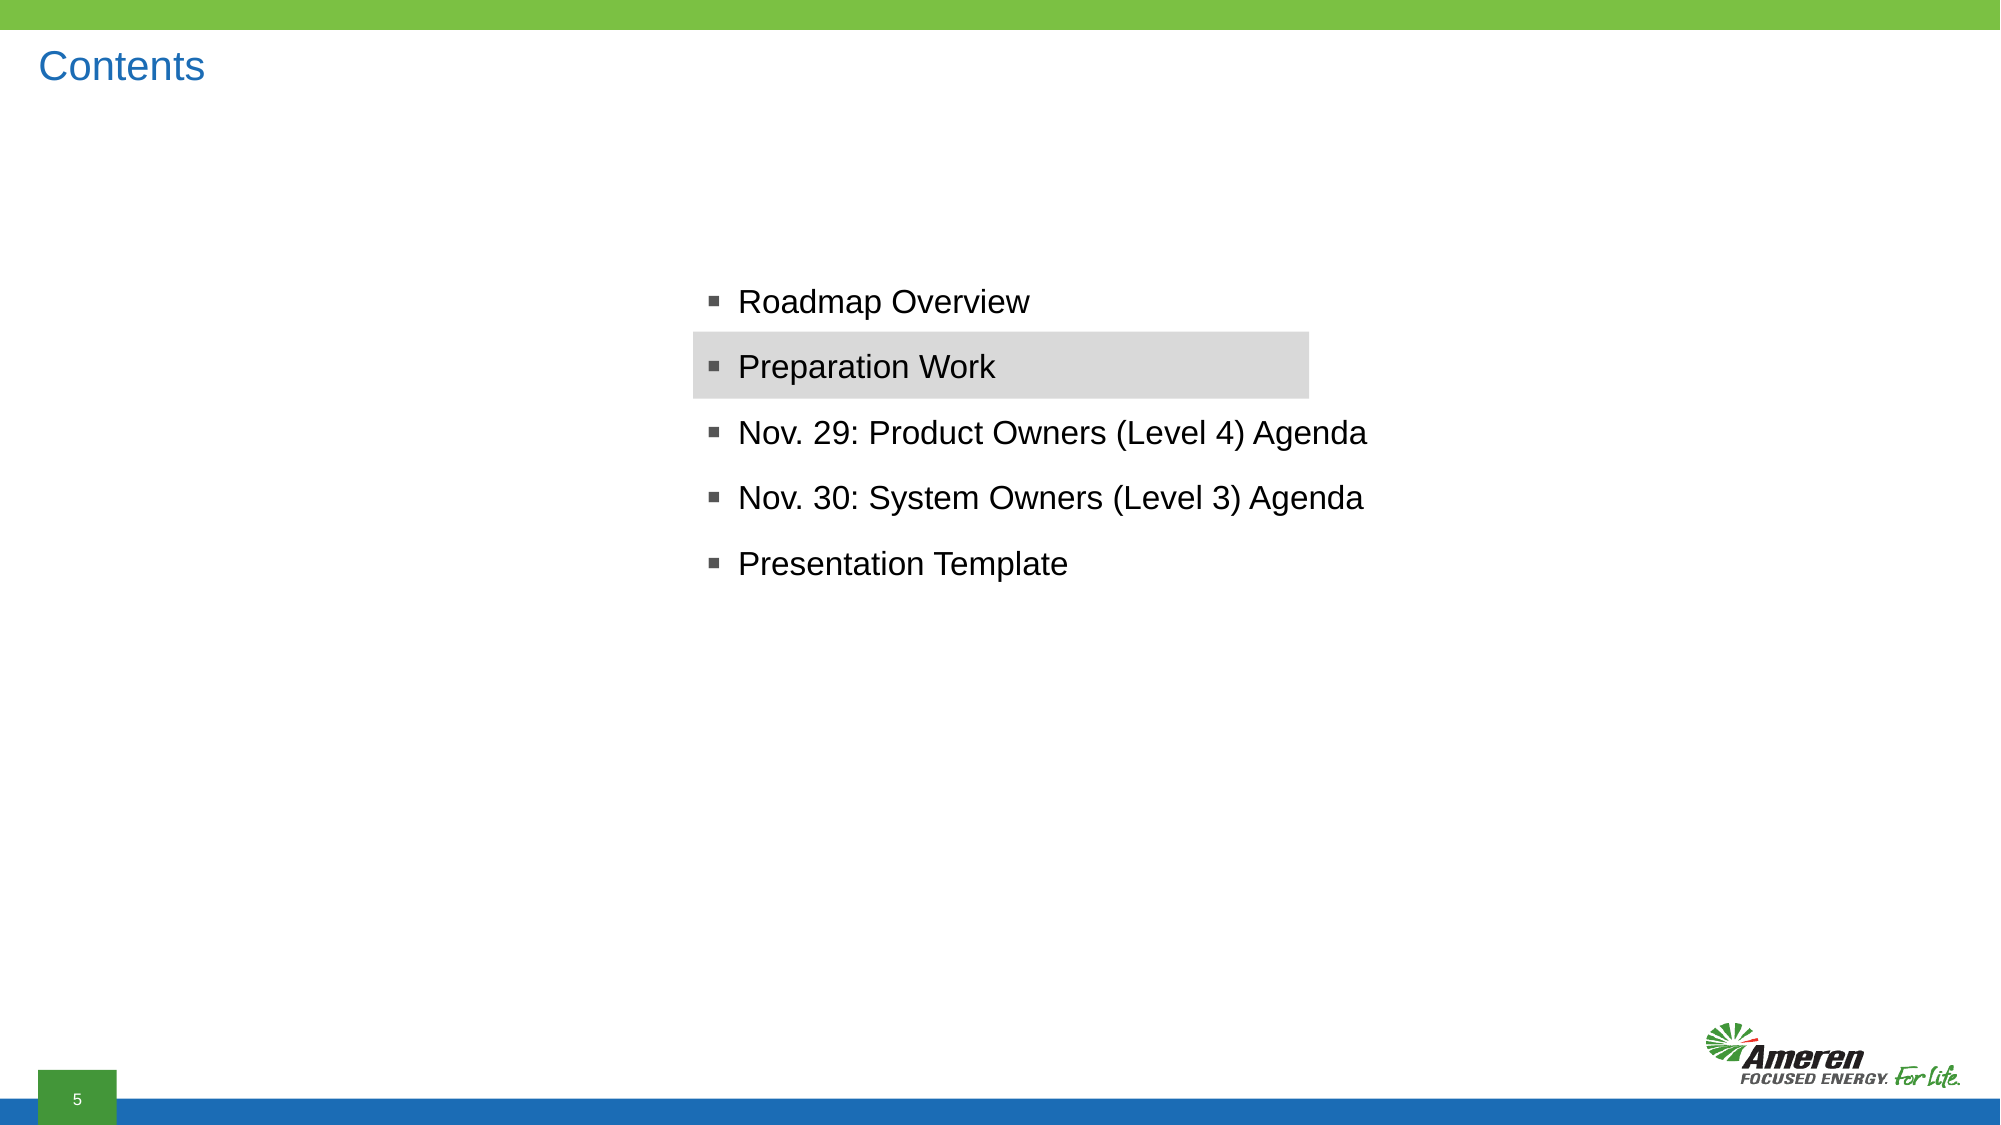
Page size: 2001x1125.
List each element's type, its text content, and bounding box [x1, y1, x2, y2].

text_box Nov. 30: System Owners (Level 3) Agenda [693, 462, 1310, 528]
text_box Nov. 29: Product Owners (Level 4) Agenda [693, 397, 1310, 462]
picture [1706, 1023, 1967, 1088]
text_box Roadmap Overview [693, 266, 1310, 331]
text_box Preparation Work [693, 331, 1310, 397]
text_box Presentation Template [693, 528, 1379, 595]
title Contents [38, 38, 1962, 90]
